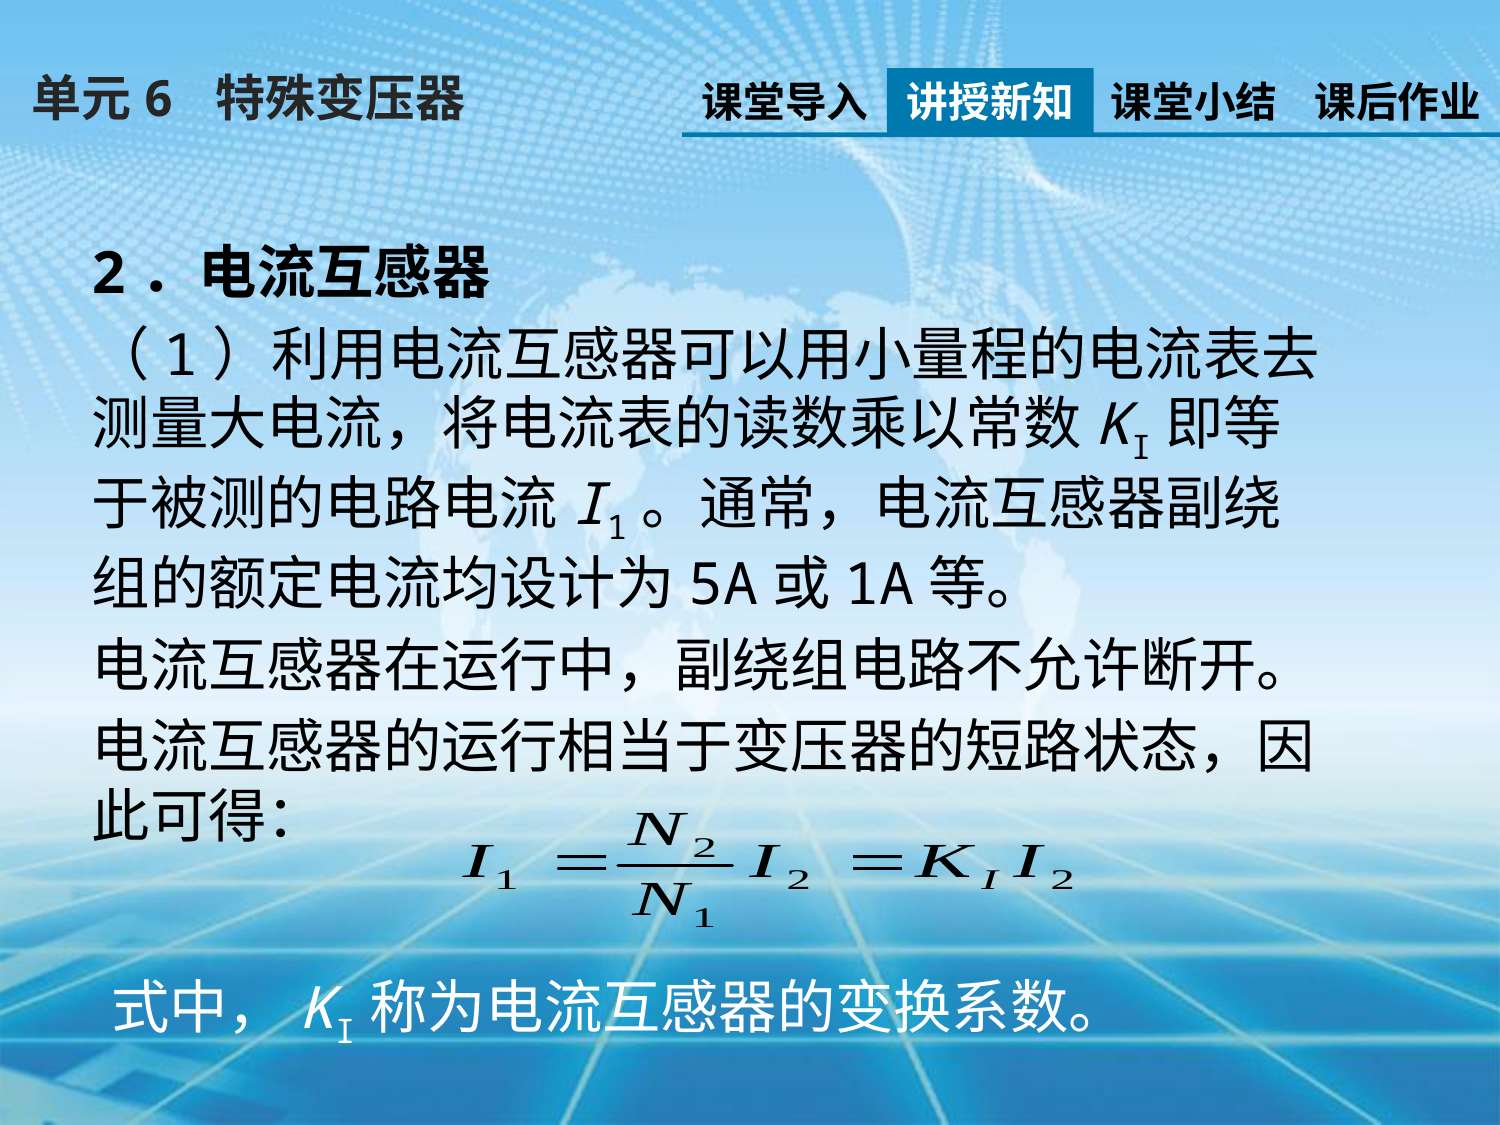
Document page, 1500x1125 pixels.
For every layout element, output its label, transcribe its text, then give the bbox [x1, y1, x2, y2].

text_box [447, 796, 1088, 939]
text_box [16, 59, 1500, 135]
text_box 2．电流互感器 （1）利用电流互感器可以用小量程的电流表去测量大电流，将电流表的读数乘以常数KI即等于被测的电路电流I1。通常，电流互感器副绕组的额定电流均设计为5A或1A等。 电流互感器在运行中，副绕组电路不允许断开。 电流互感器的运行相当于变压器的短路状态，因此可得： [76, 227, 1351, 861]
picture [0, 0, 1500, 1125]
text_box 式中，KI称为电流互感器的变换系数。 [96, 963, 1142, 1058]
